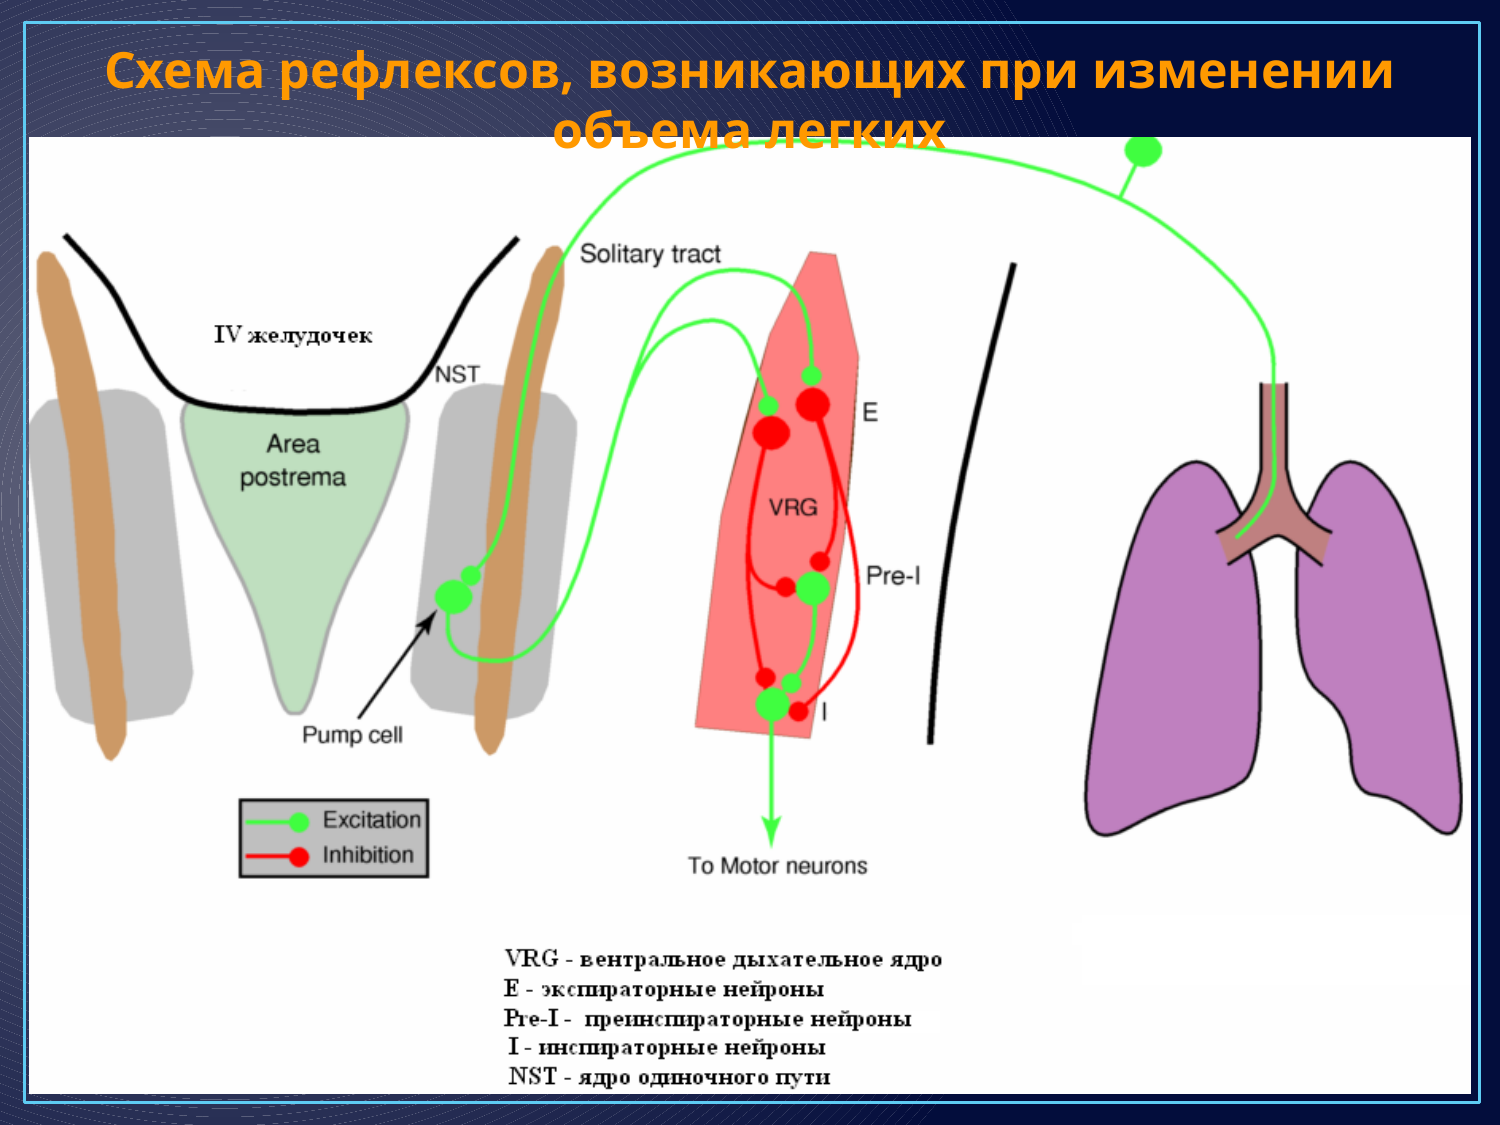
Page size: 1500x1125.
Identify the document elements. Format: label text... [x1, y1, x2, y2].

text_box Схема рефлексов, возникающих при изменении объема легких [29, 30, 1471, 134]
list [29, 136, 1471, 1095]
